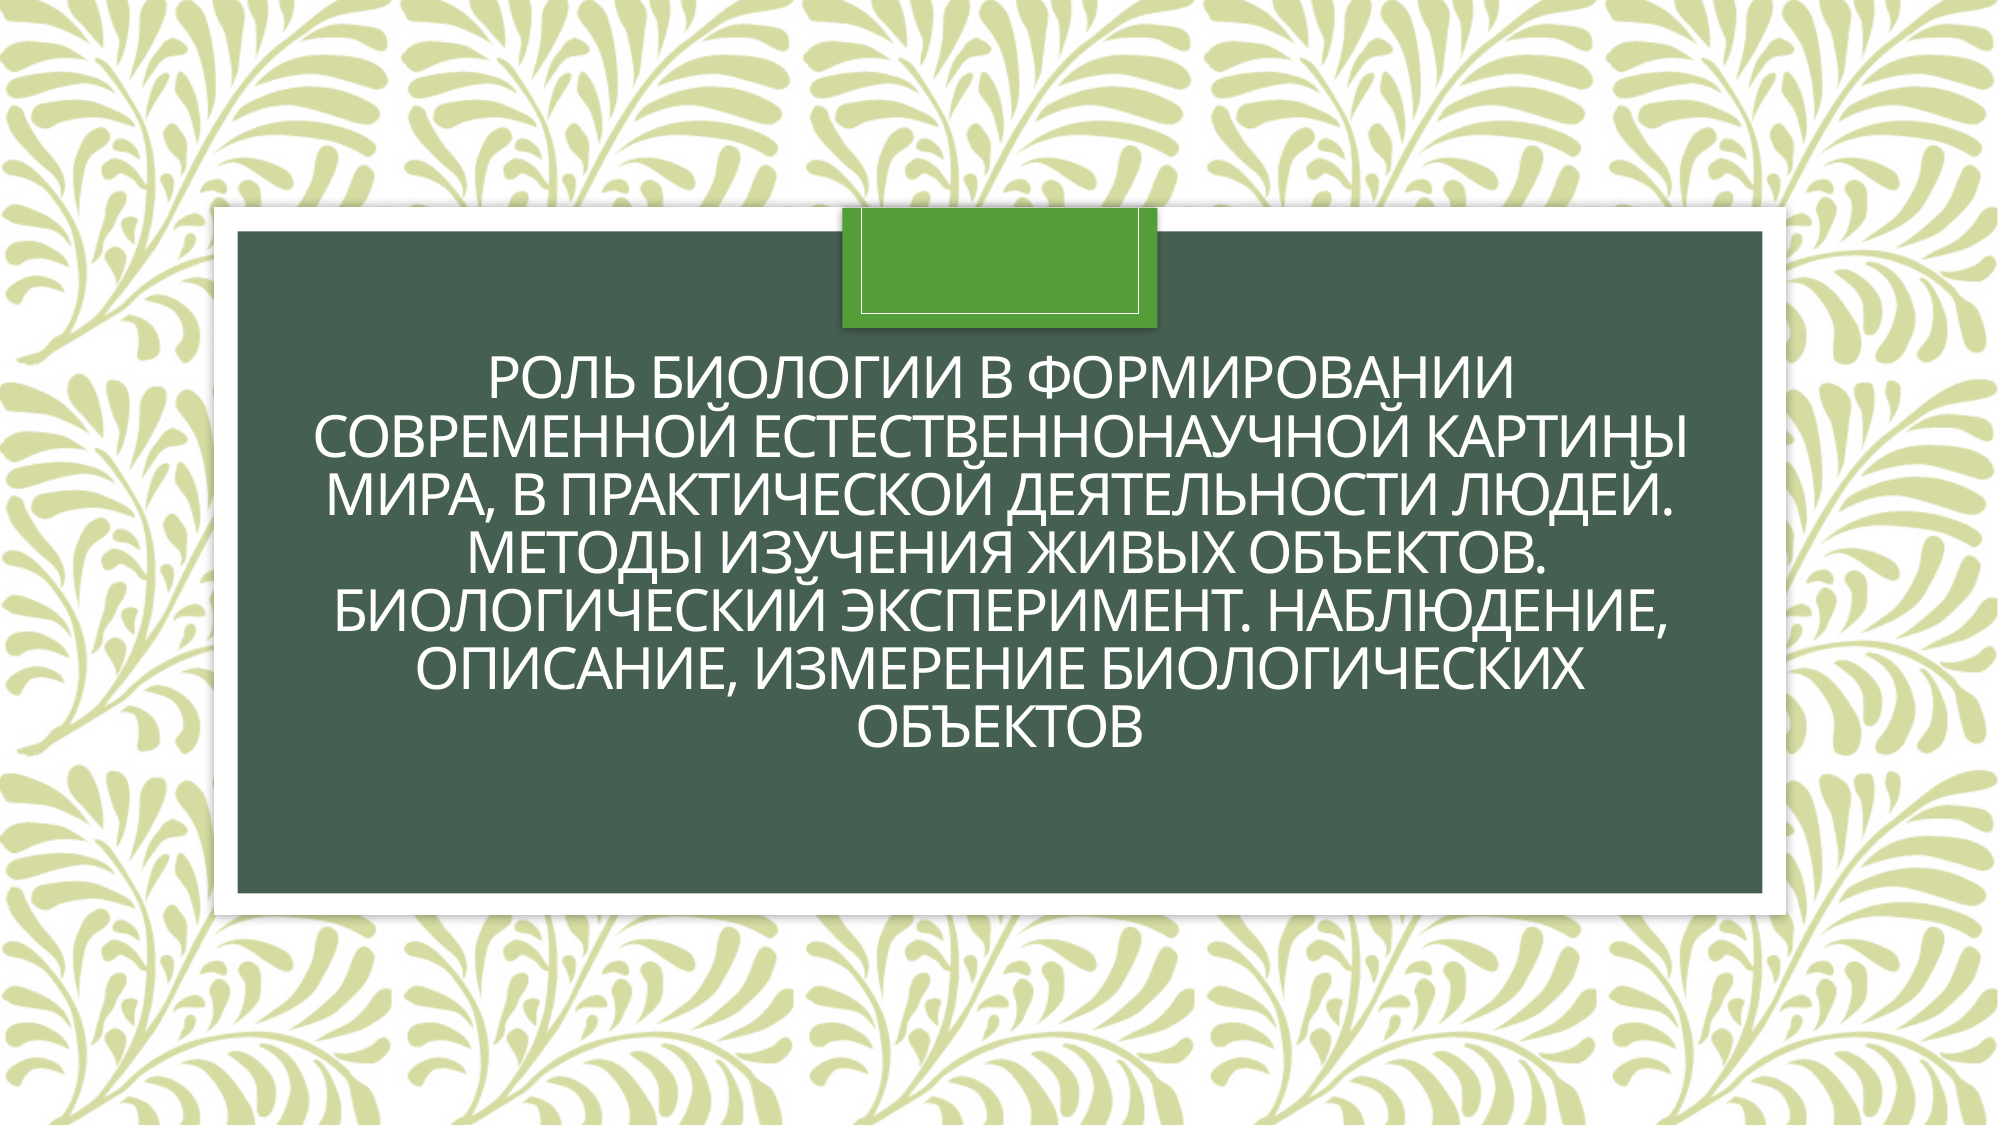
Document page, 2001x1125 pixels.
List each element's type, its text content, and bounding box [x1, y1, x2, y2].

title Роль биологии в формировании современной естественнонаучной картины мира, в практической деятельности людей. Методы изучения живых объектов. Биологический эксперимент. Наблюдение, описание, измерение биологических объектов [256, 343, 1745, 769]
